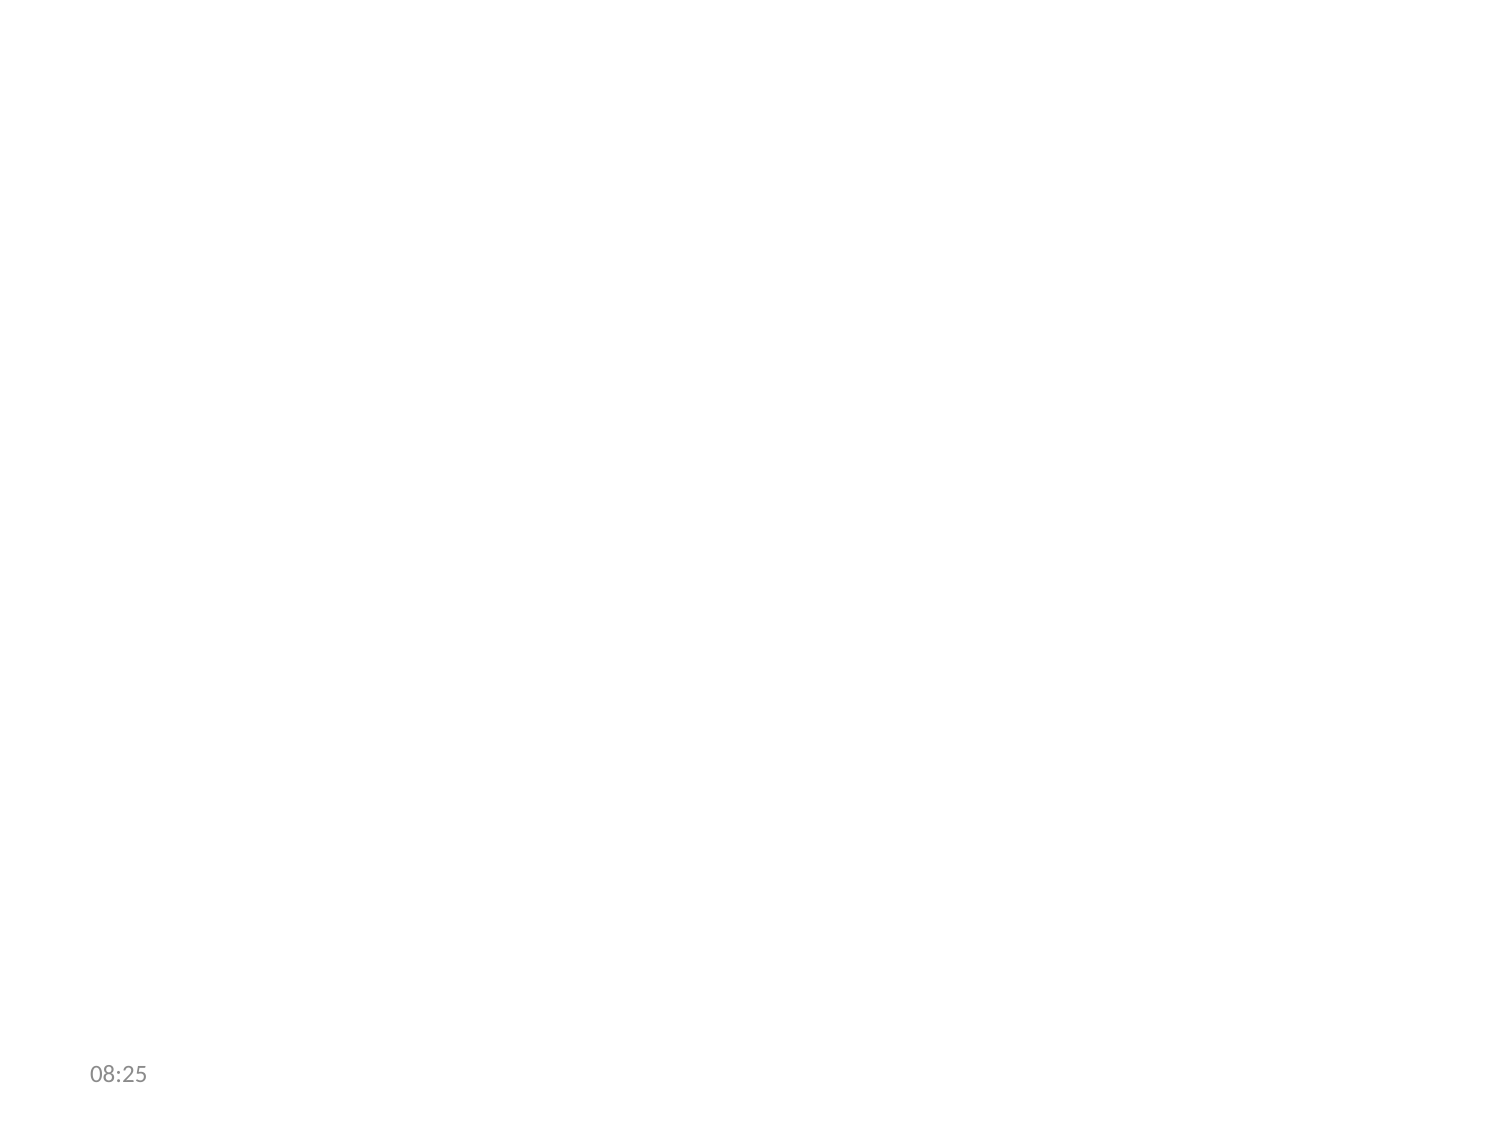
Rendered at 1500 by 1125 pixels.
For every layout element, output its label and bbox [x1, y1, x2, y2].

slide_number [75, 1042, 425, 1103]
